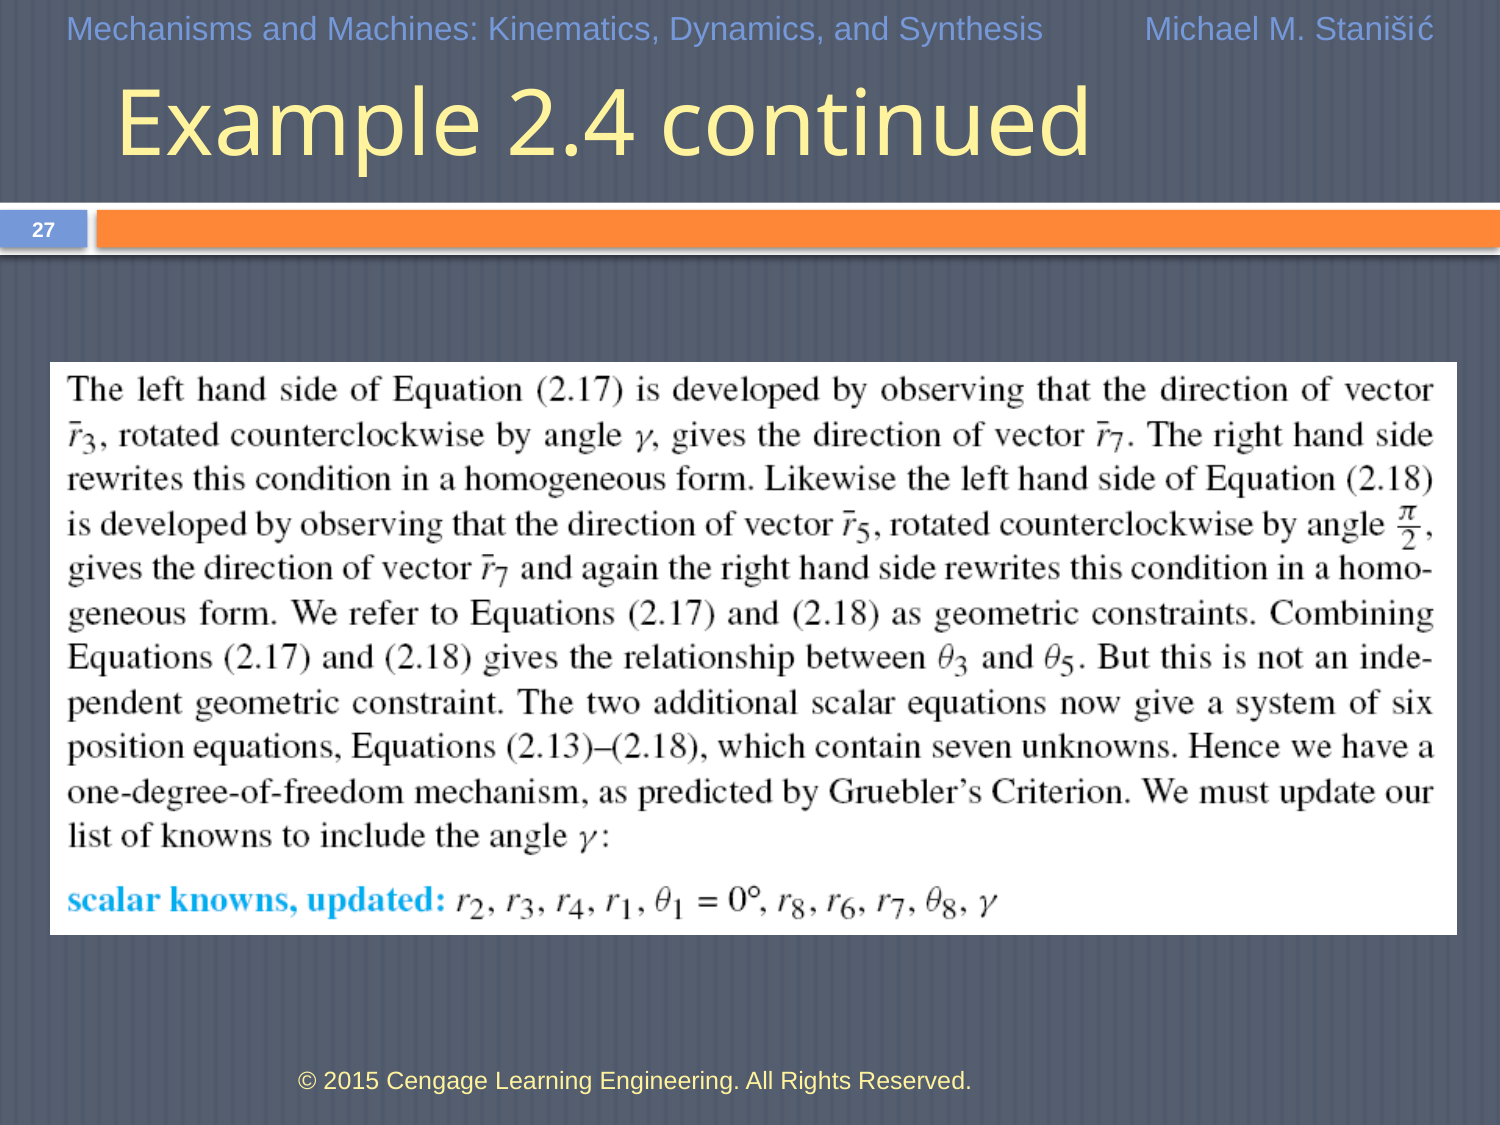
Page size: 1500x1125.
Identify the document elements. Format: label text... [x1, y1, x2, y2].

picture [49, 362, 1457, 935]
slide_number 27 [0, 208, 88, 249]
footer © 2015 Cengage Learning Engineering. All Rights Reserved. [106, 1050, 996, 1110]
text_box Mechanisms and Machines: Kinematics, Dynamics, and Synthesis Michael M. Stanišić [0, 0, 1500, 55]
title Example 2.4 continued [99, 55, 1438, 201]
